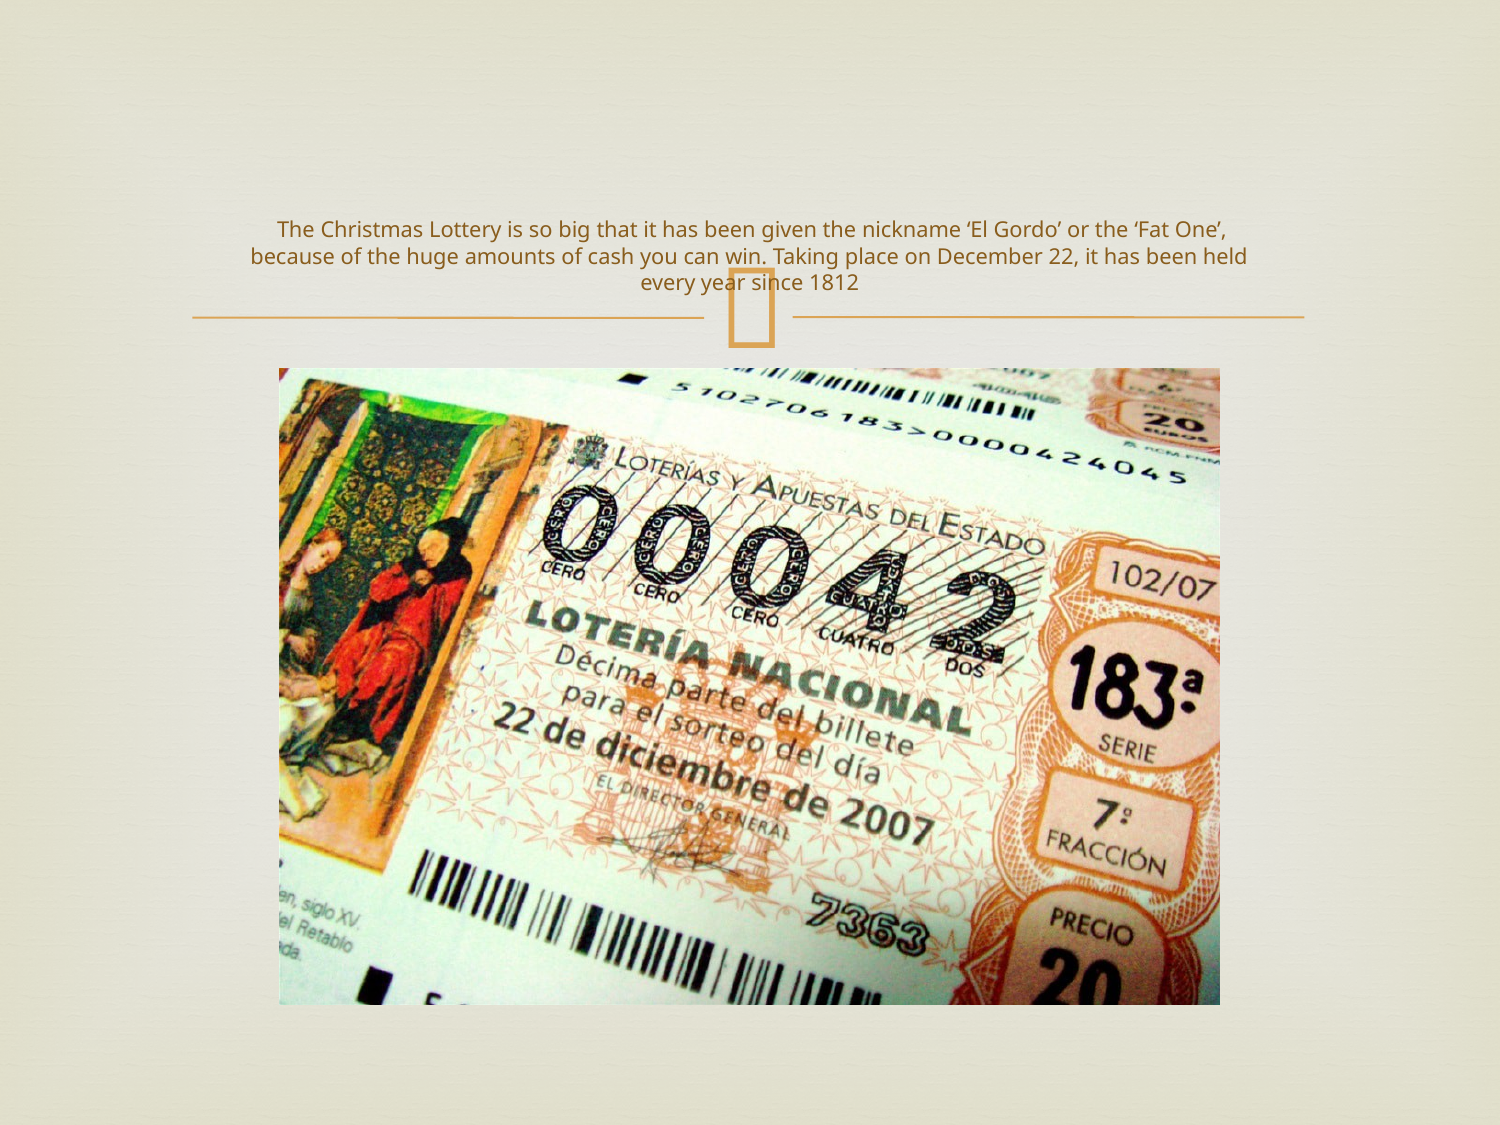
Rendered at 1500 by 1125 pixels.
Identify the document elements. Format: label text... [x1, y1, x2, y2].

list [279, 368, 1221, 1006]
title The Christmas Lottery is so big that it has been given the nickname ‘El Gordo’ or the ‘Fat One’, because of the huge amounts of cash you can win. Taking place on December 22, it has been held every year since 1812 [225, 184, 1275, 327]
